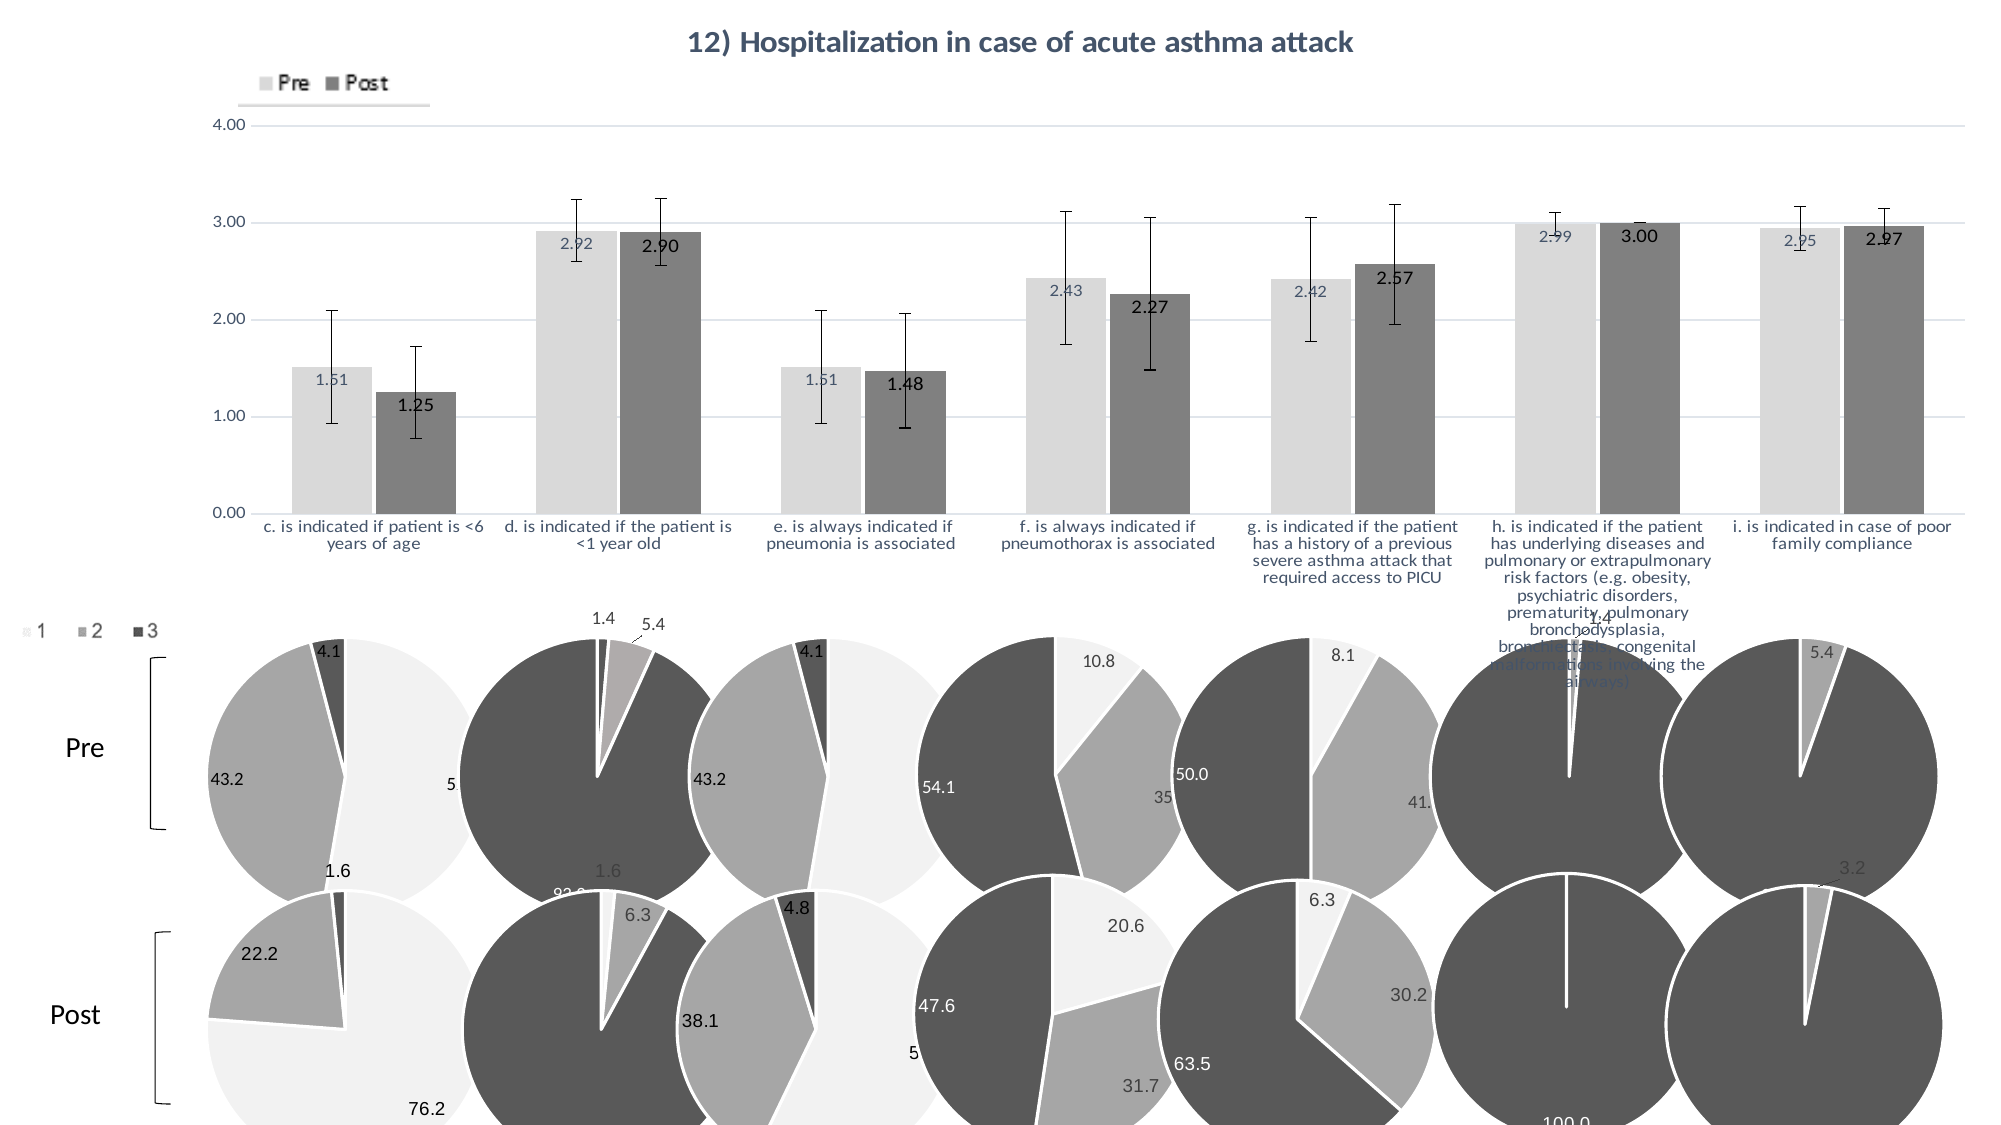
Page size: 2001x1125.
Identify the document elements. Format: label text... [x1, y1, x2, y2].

text_box [149, 692, 167, 831]
picture [0, 603, 75, 654]
text_box [154, 931, 171, 1105]
text_box Pre [50, 720, 120, 771]
chart [75, 0, 1966, 1125]
picture [237, 66, 430, 107]
text_box Post [35, 987, 116, 1038]
